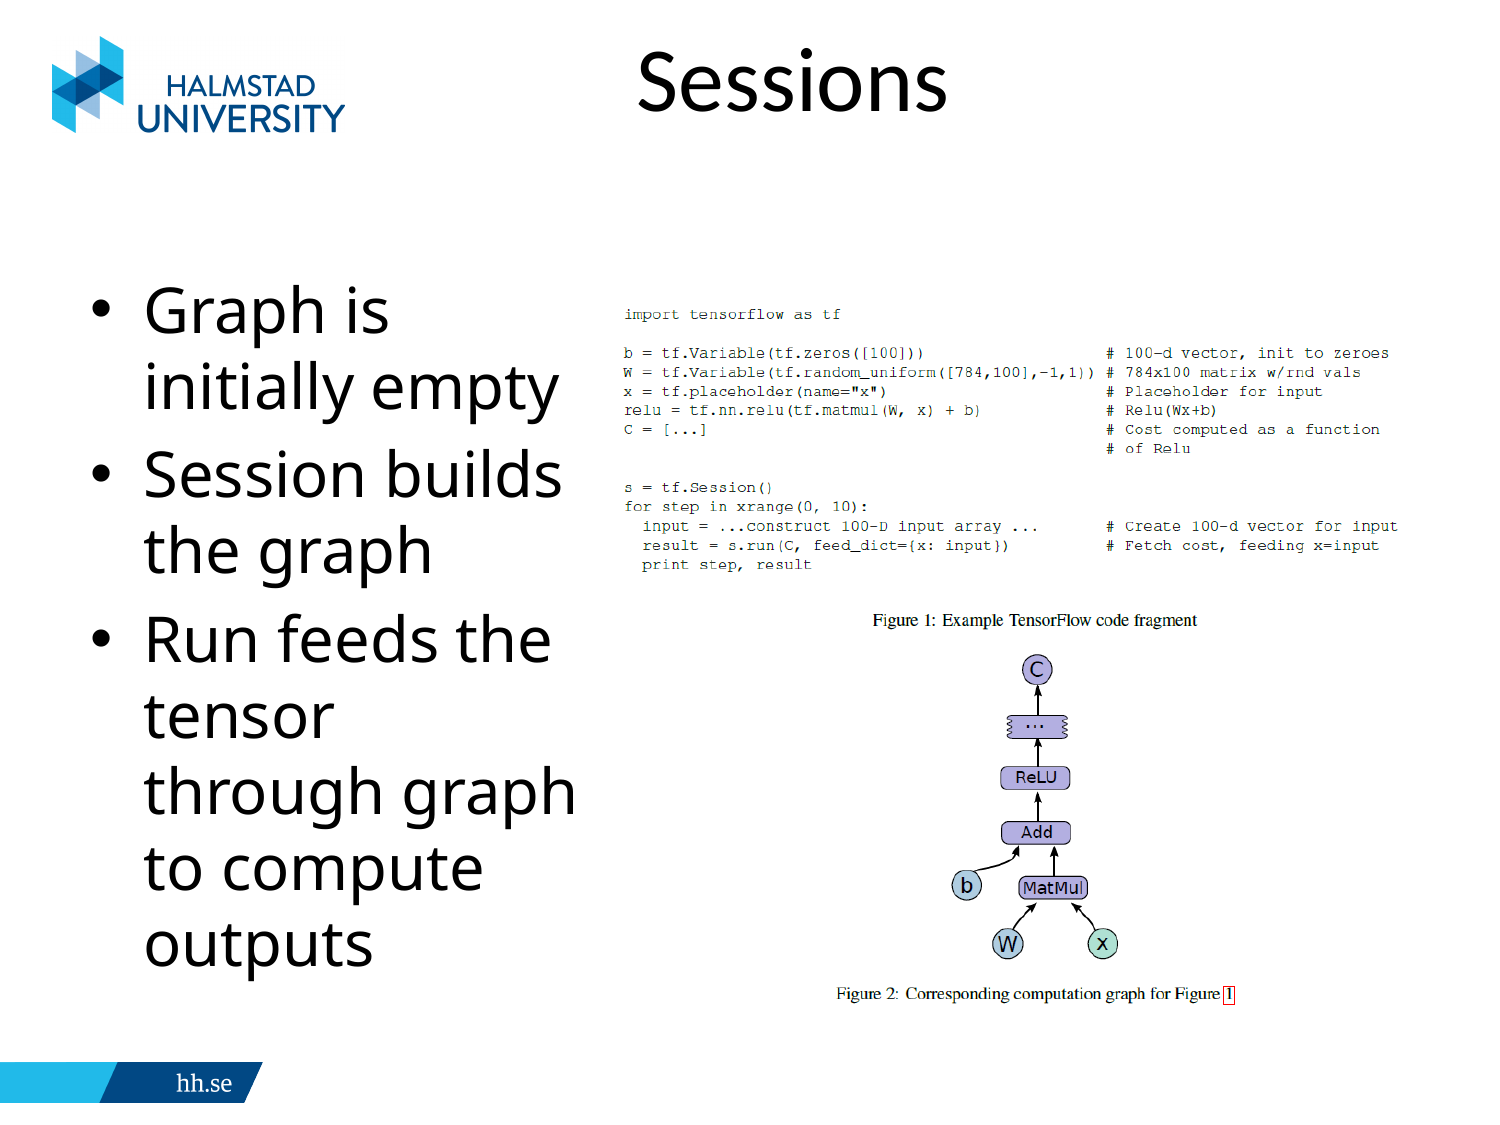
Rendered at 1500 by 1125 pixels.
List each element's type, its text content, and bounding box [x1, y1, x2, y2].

picture [52, 36, 157, 133]
title Sessions [157, 14, 1429, 263]
picture [584, 278, 1441, 1022]
list Graph is initially empty Session builds the graph Run feeds the tensor through graph to compute outputs [75, 262, 597, 1005]
picture [0, 1062, 263, 1103]
